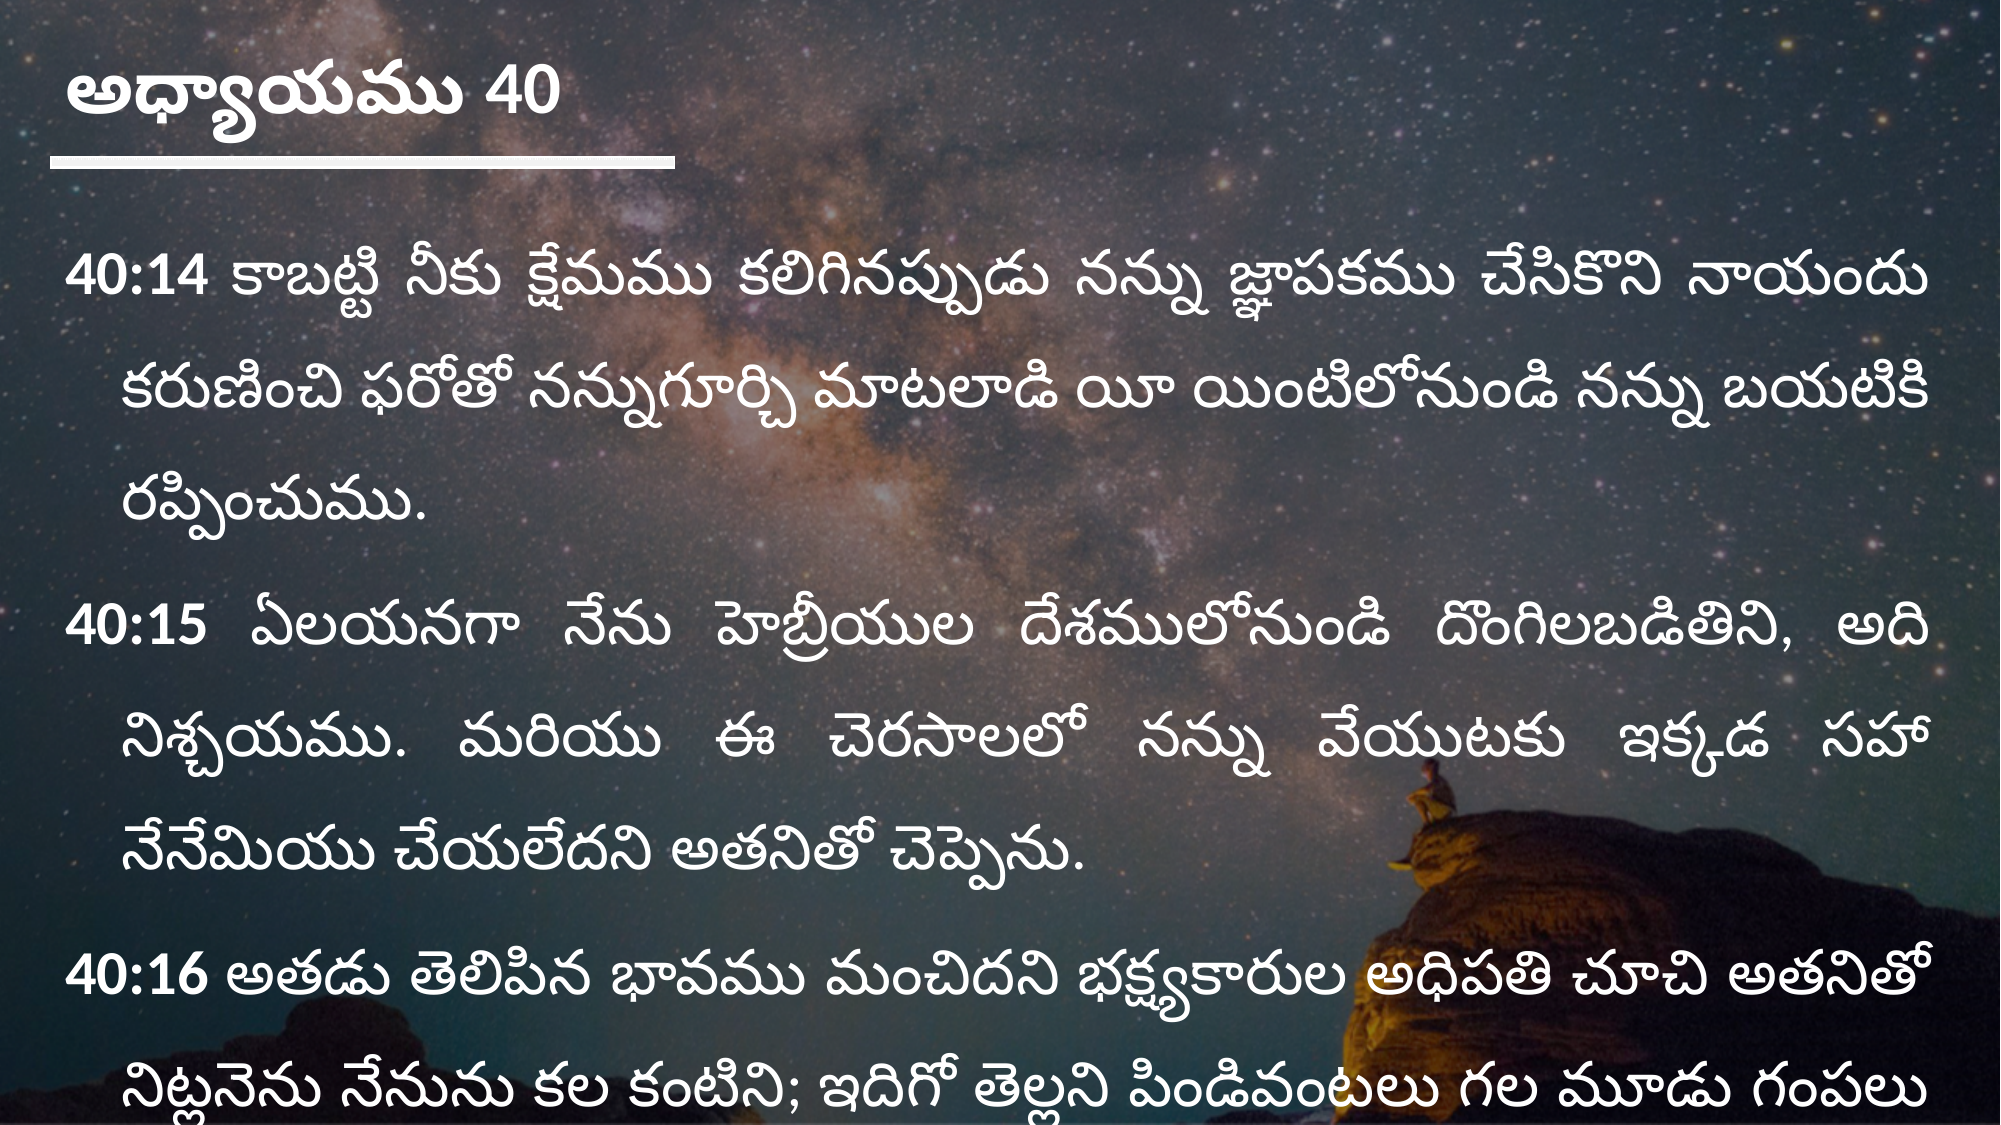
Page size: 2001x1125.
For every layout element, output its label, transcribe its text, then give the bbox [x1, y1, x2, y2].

picture [0, 0, 2000, 1125]
list 40:14 కాబట్టి నీకు క్షేమము కలిగినప్పుడు నన్ను జ్ఞాపకము చేసికొని నాయందు కరుణించి ఫరోతో నన్నుగూర్చి మాటలాడి యీ యింటిలోనుండి నన్ను బయటికి రప్పించుము. 40:15 ఏలయనగా నేను హెబ్రీయుల దేశములోనుండి దొంగిలబడితిని, అది నిశ్చయము. మరియు ఈ చెరసాలలో నన్ను వేయుటకు ఇక్కడ సహా నేనేమియు చేయలేదని అతనితో చెప్పెను. 40:16 అతడు తెలిపిన భావము మంచిదని భక్ష్యకారుల అధిపతి చూచి అతనితో నిట్లనెను నేనును కల కంటిని; ఇదిగో తెల్లని పిండివంటలు గల మూడు గంపలు నా తలమీద ఉండెను. [50, 187, 1946, 1063]
title అధ్యాయము 40 [50, 0, 1925, 167]
